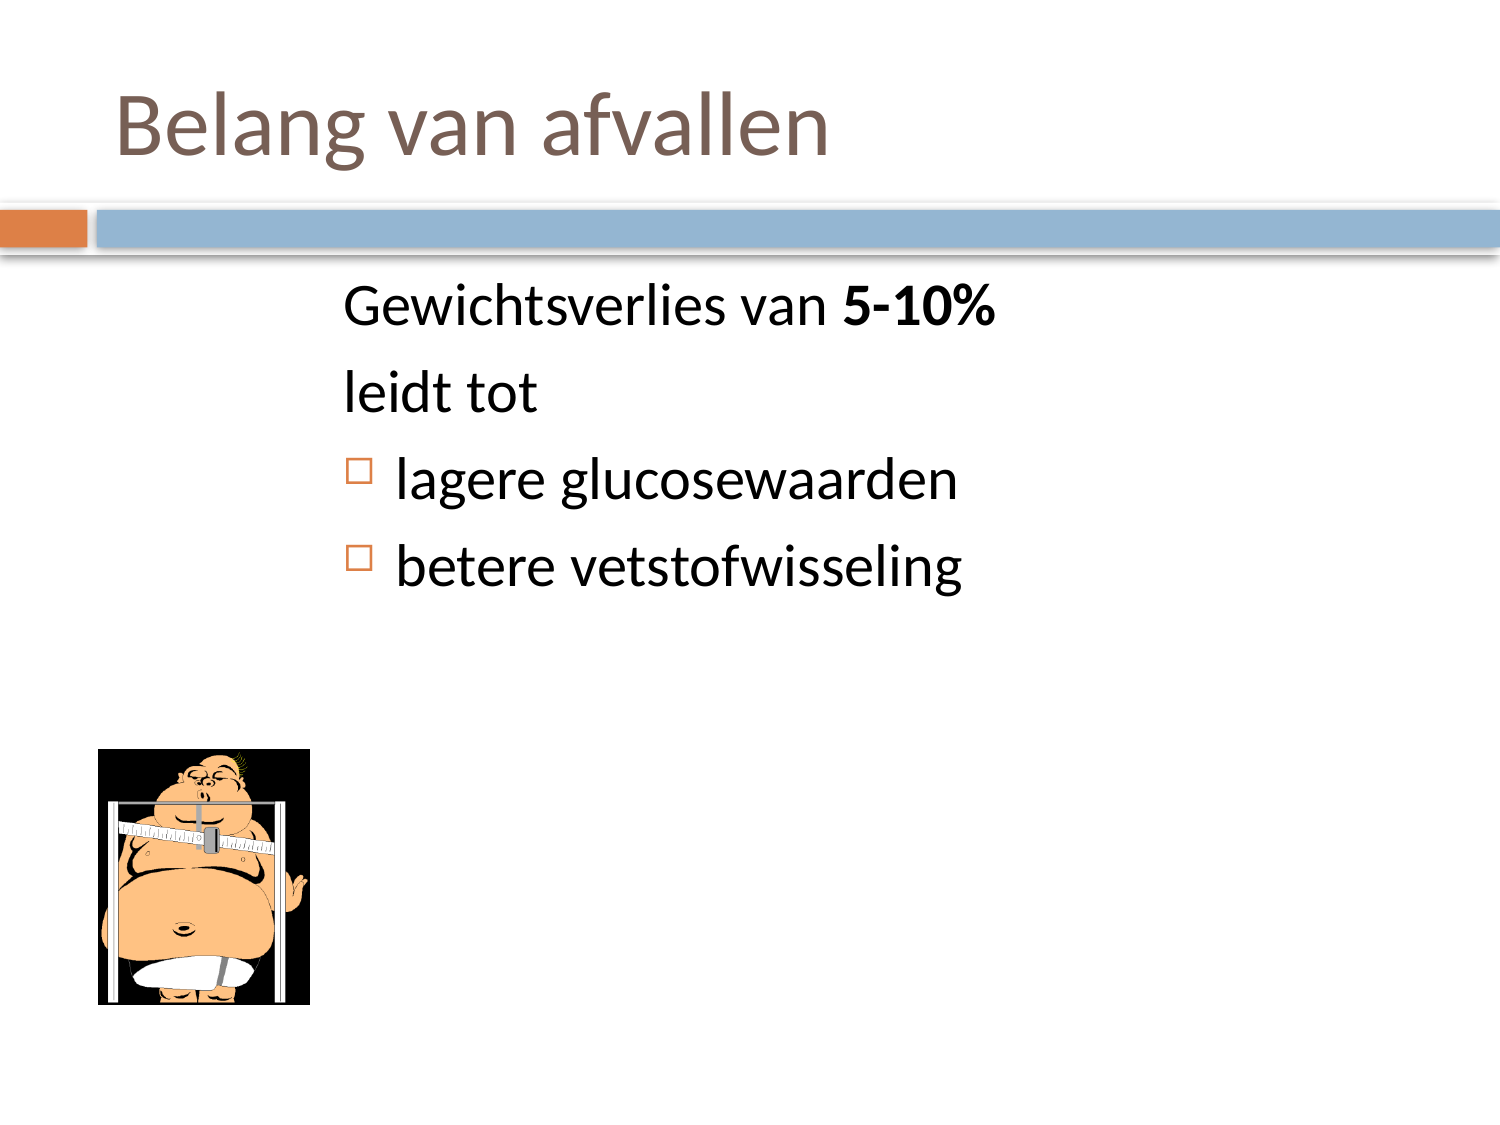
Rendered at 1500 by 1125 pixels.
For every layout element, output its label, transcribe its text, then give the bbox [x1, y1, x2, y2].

list Gewichtsverlies van 5-10% leidt tot lagere glucosewaarden betere vetstofwisseling [327, 257, 1430, 1009]
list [98, 749, 311, 1006]
title Belang van afvallen [99, 37, 1438, 201]
